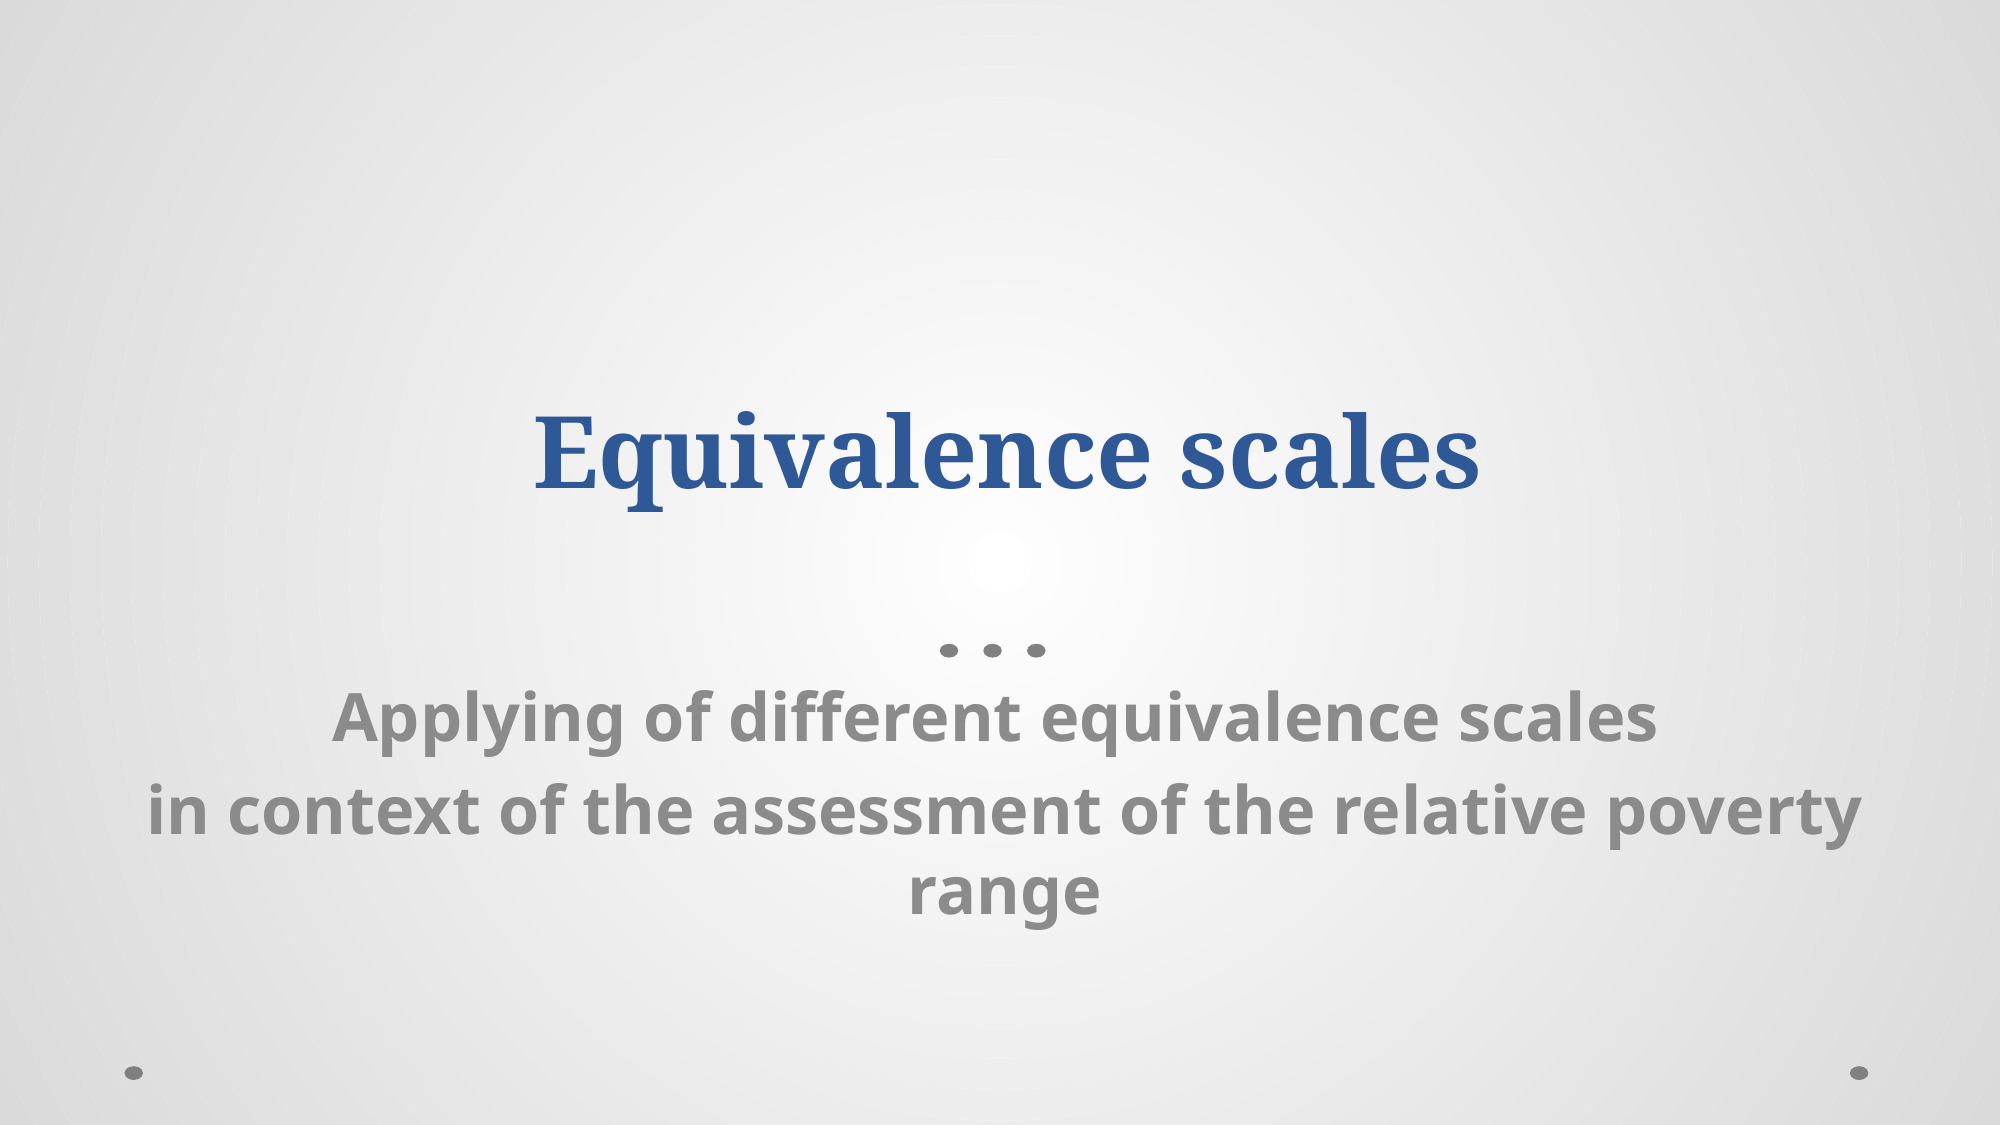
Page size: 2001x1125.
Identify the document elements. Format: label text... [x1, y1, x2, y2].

title Equivalence scales [157, 224, 1858, 636]
list Applying of different equivalence scales in context of the assessment of the relative poverty range [36, 667, 1973, 854]
